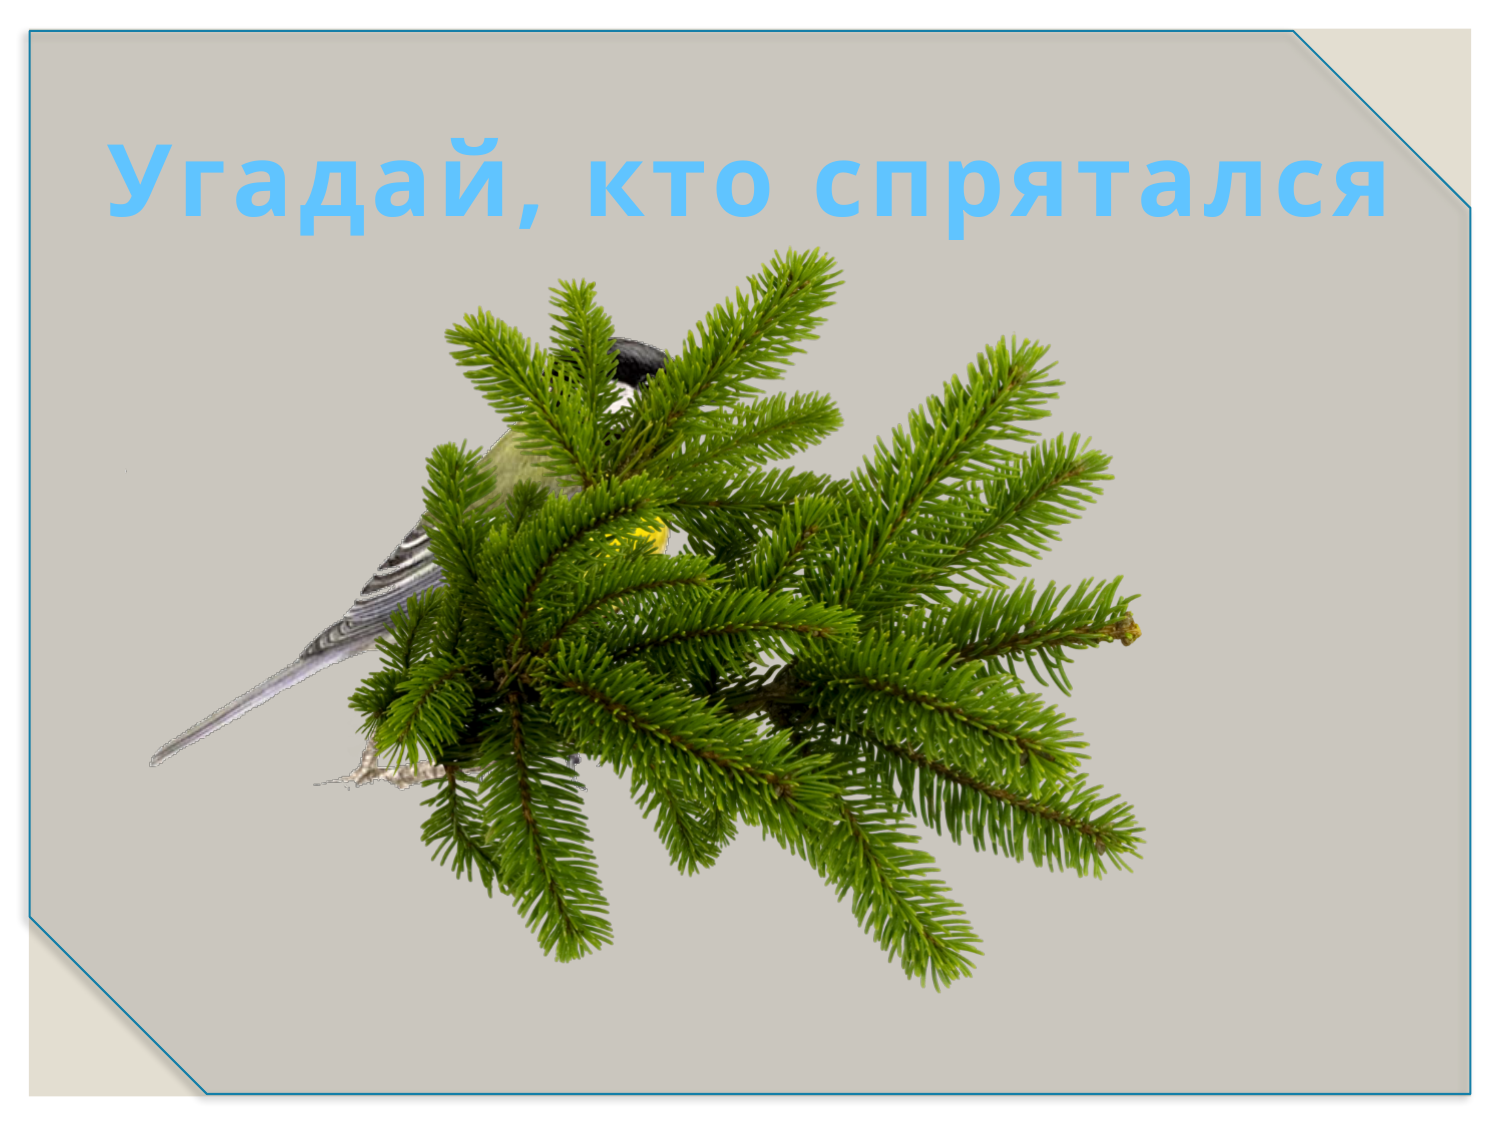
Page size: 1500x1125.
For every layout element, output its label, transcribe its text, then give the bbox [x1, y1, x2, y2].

text_box [28, 29, 1472, 1096]
text_box Угадай, кто спрятался [91, 108, 1409, 244]
picture [124, 245, 1148, 994]
